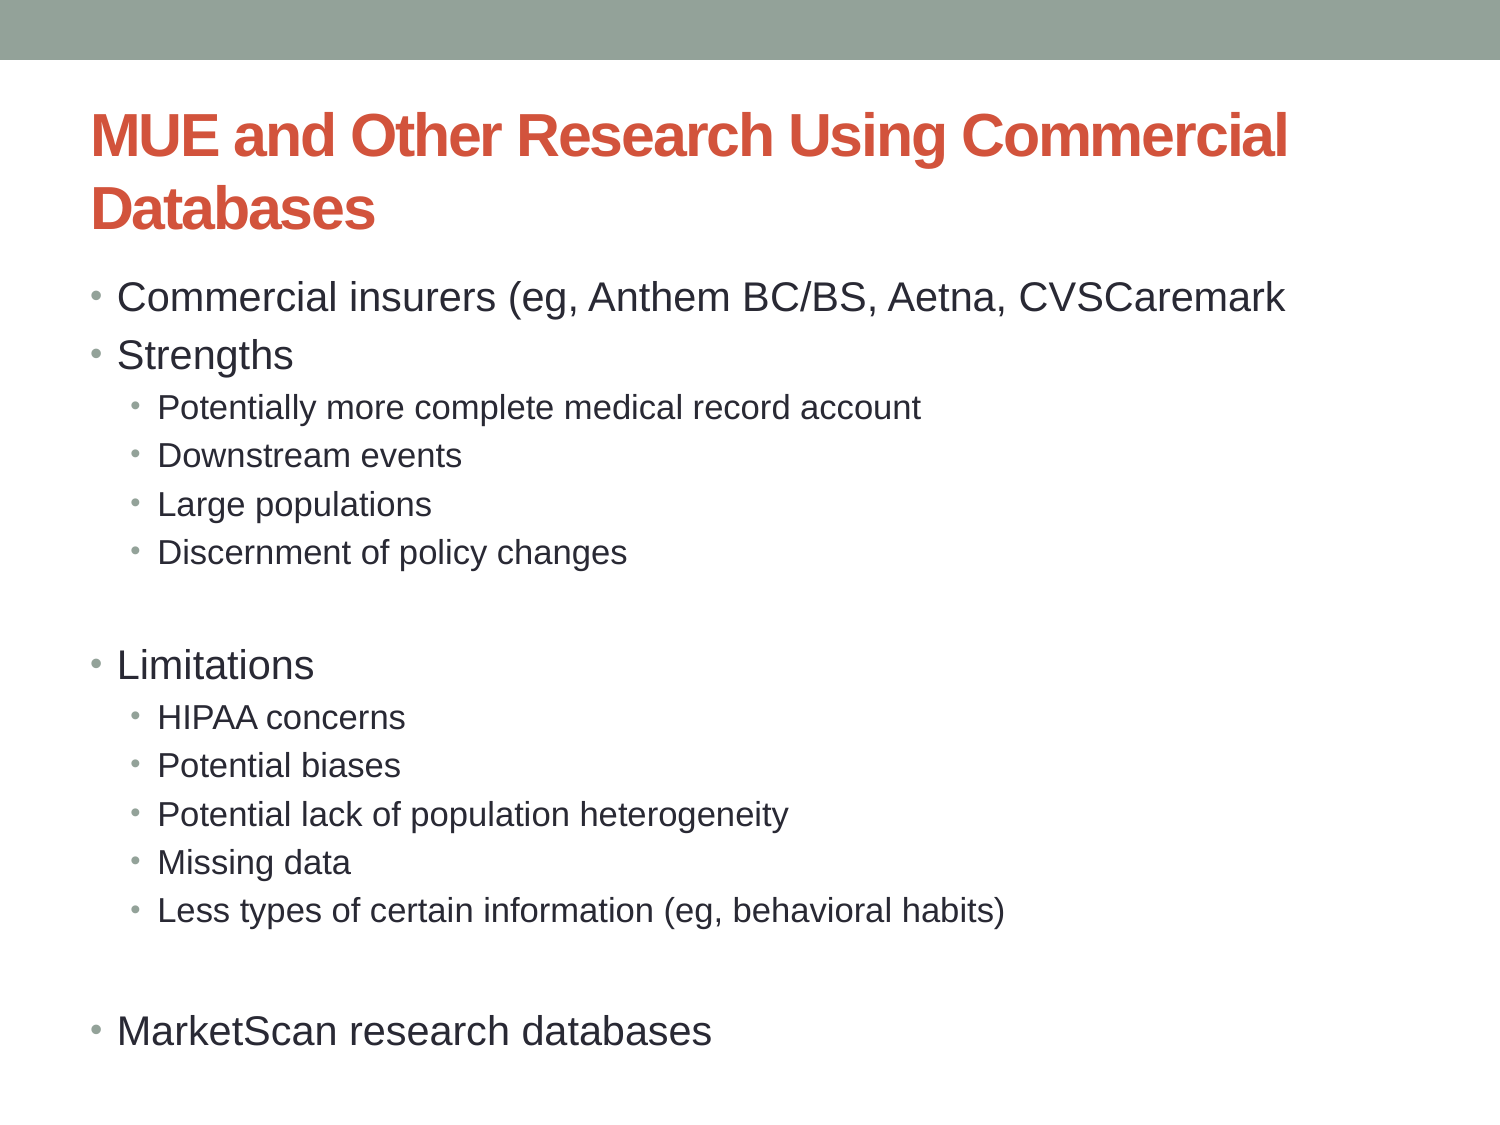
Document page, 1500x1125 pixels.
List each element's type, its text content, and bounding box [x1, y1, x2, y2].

list Commercial insurers (eg, Anthem BC/BS, Aetna, CVSCaremark Strengths Potentially more complete medical record account Downstream events Large populations Discernment of policy changes Limitations HIPAA concerns Potential biases Potential lack of population heterogeneity Missing data Less types of certain information (eg, behavioral habits) MarketScan research databases [75, 262, 1425, 1063]
title MUE and Other Research Using Commercial Databases [75, 87, 1425, 250]
